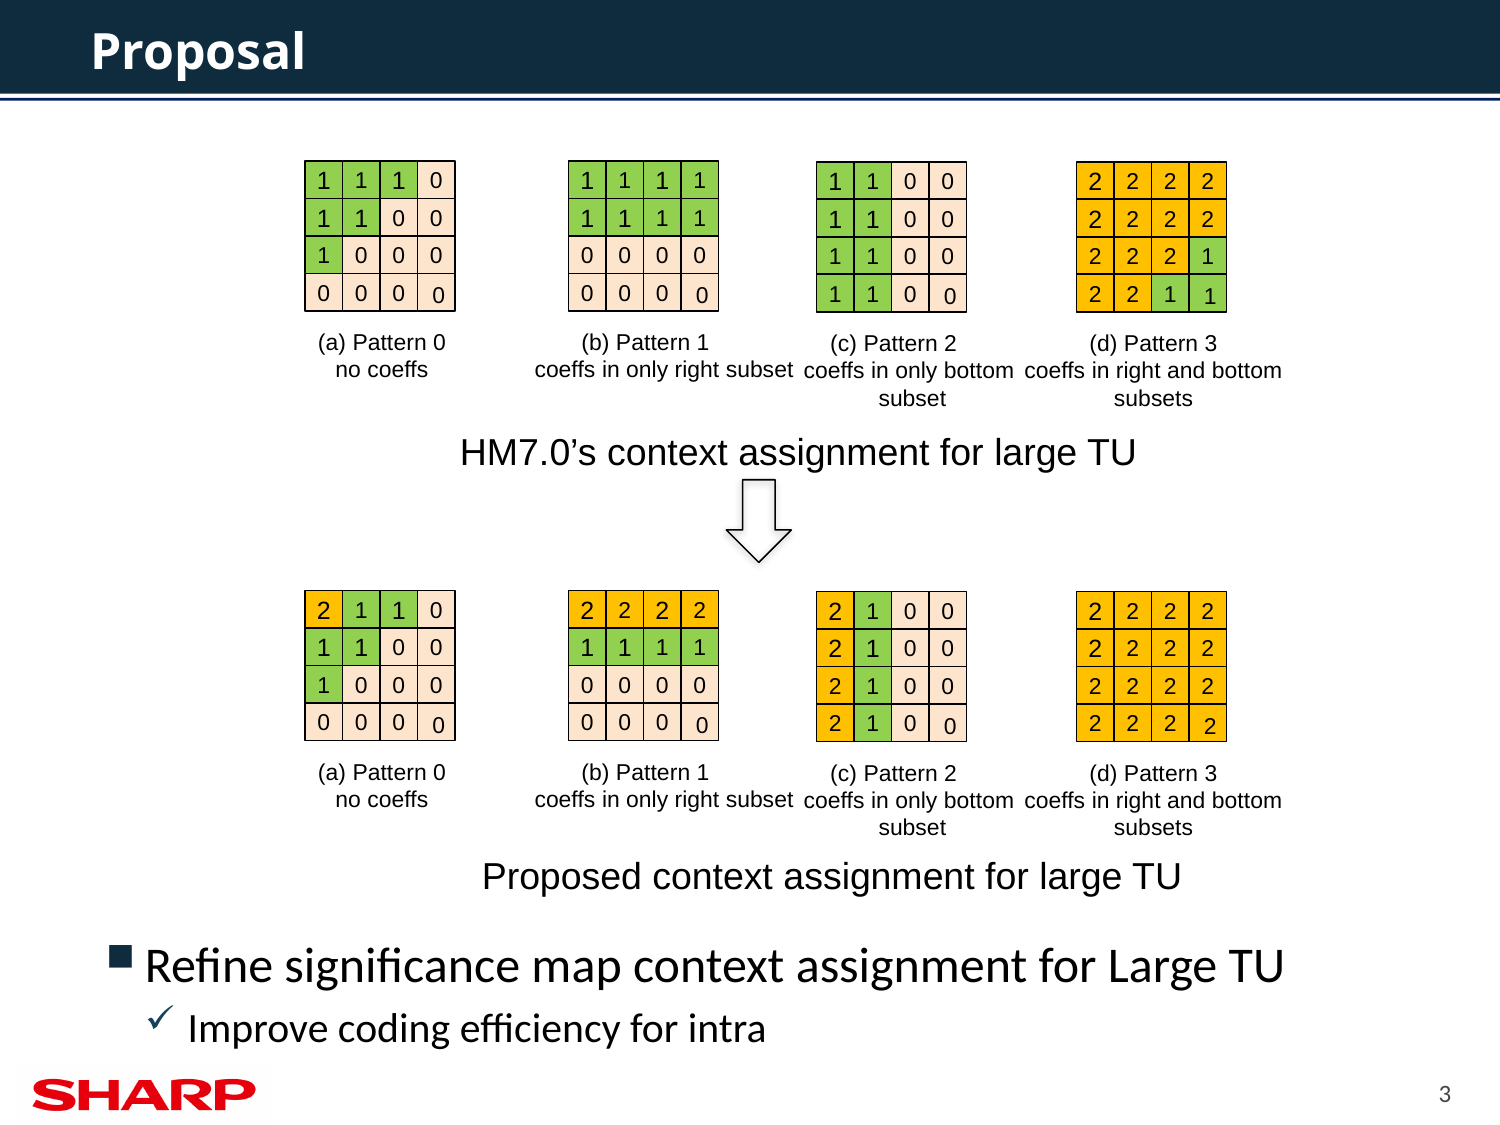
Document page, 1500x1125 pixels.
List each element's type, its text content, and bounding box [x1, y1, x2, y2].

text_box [294, 590, 1241, 906]
title Proposal [74, 15, 1500, 85]
slide_number 3 [1345, 1062, 1467, 1108]
list Refine significance map context assignment for Large TU Improve coding efficiency for intra [76, 136, 1427, 1059]
picture [17, 1064, 271, 1125]
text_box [294, 160, 1241, 482]
text_box [725, 491, 792, 563]
